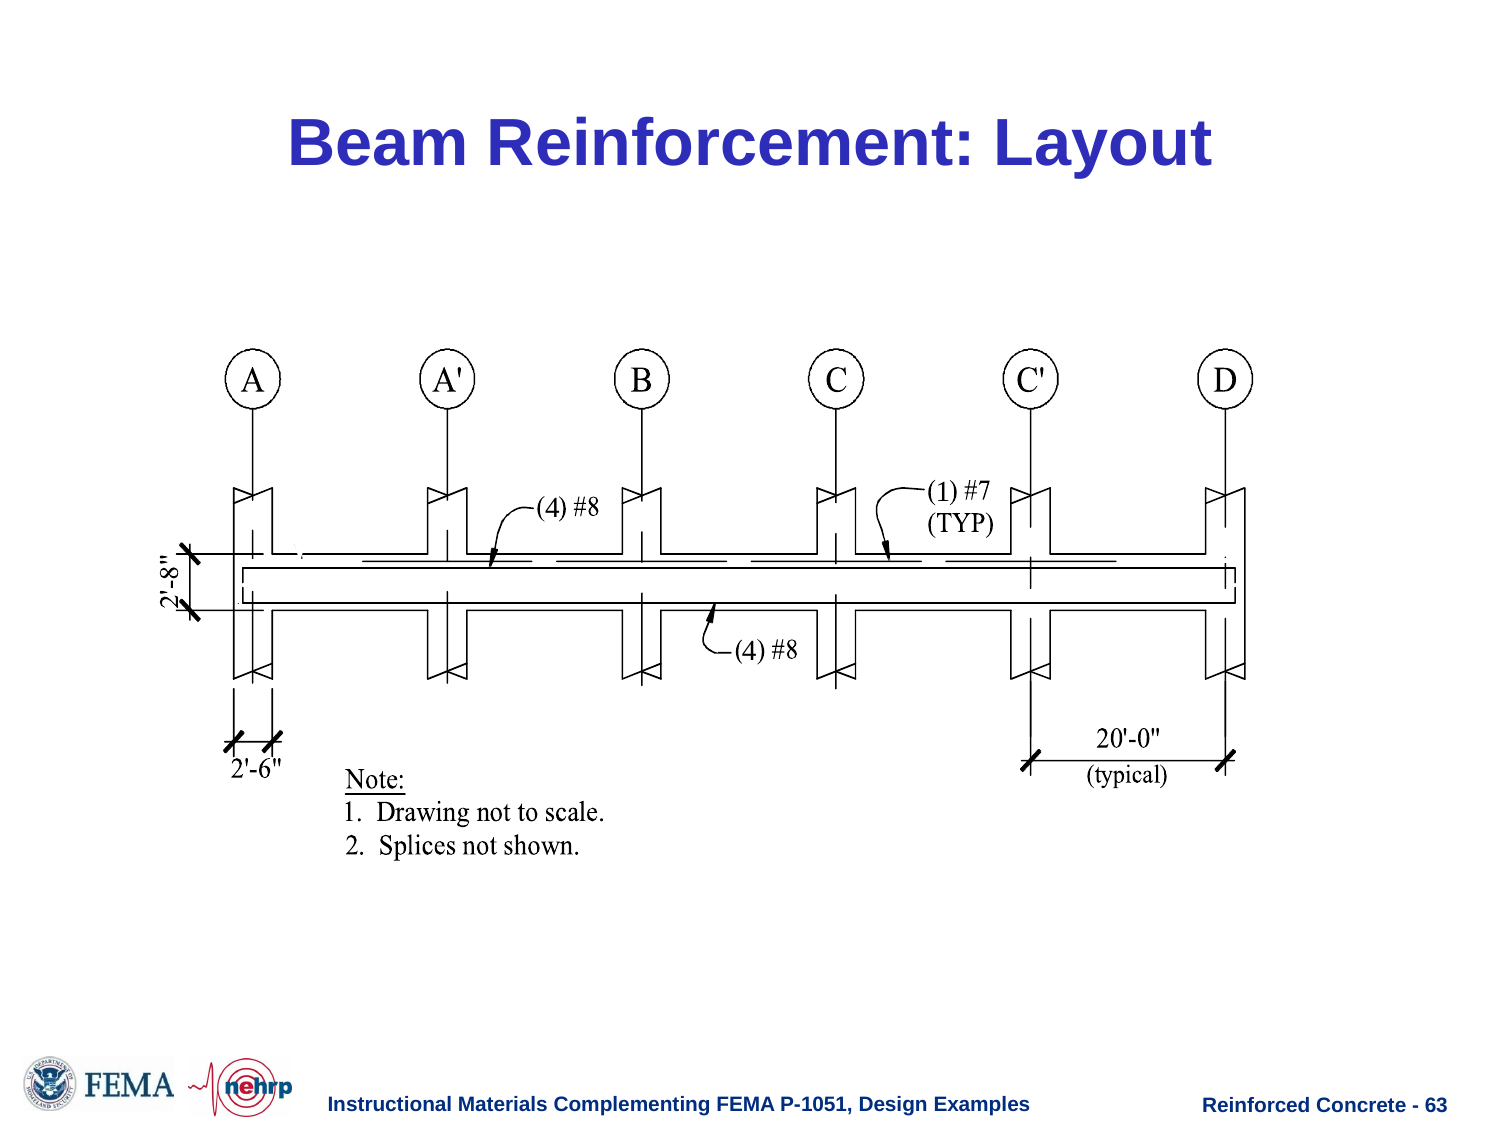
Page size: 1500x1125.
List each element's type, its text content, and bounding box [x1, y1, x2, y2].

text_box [125, 277, 1303, 893]
title Beam Reinforcement: Layout [74, 44, 1426, 233]
footer Instructional Materials Complementing FEMA P-1051, Design Examples [312, 1087, 1052, 1124]
picture [188, 1058, 292, 1117]
picture [23, 1056, 174, 1111]
